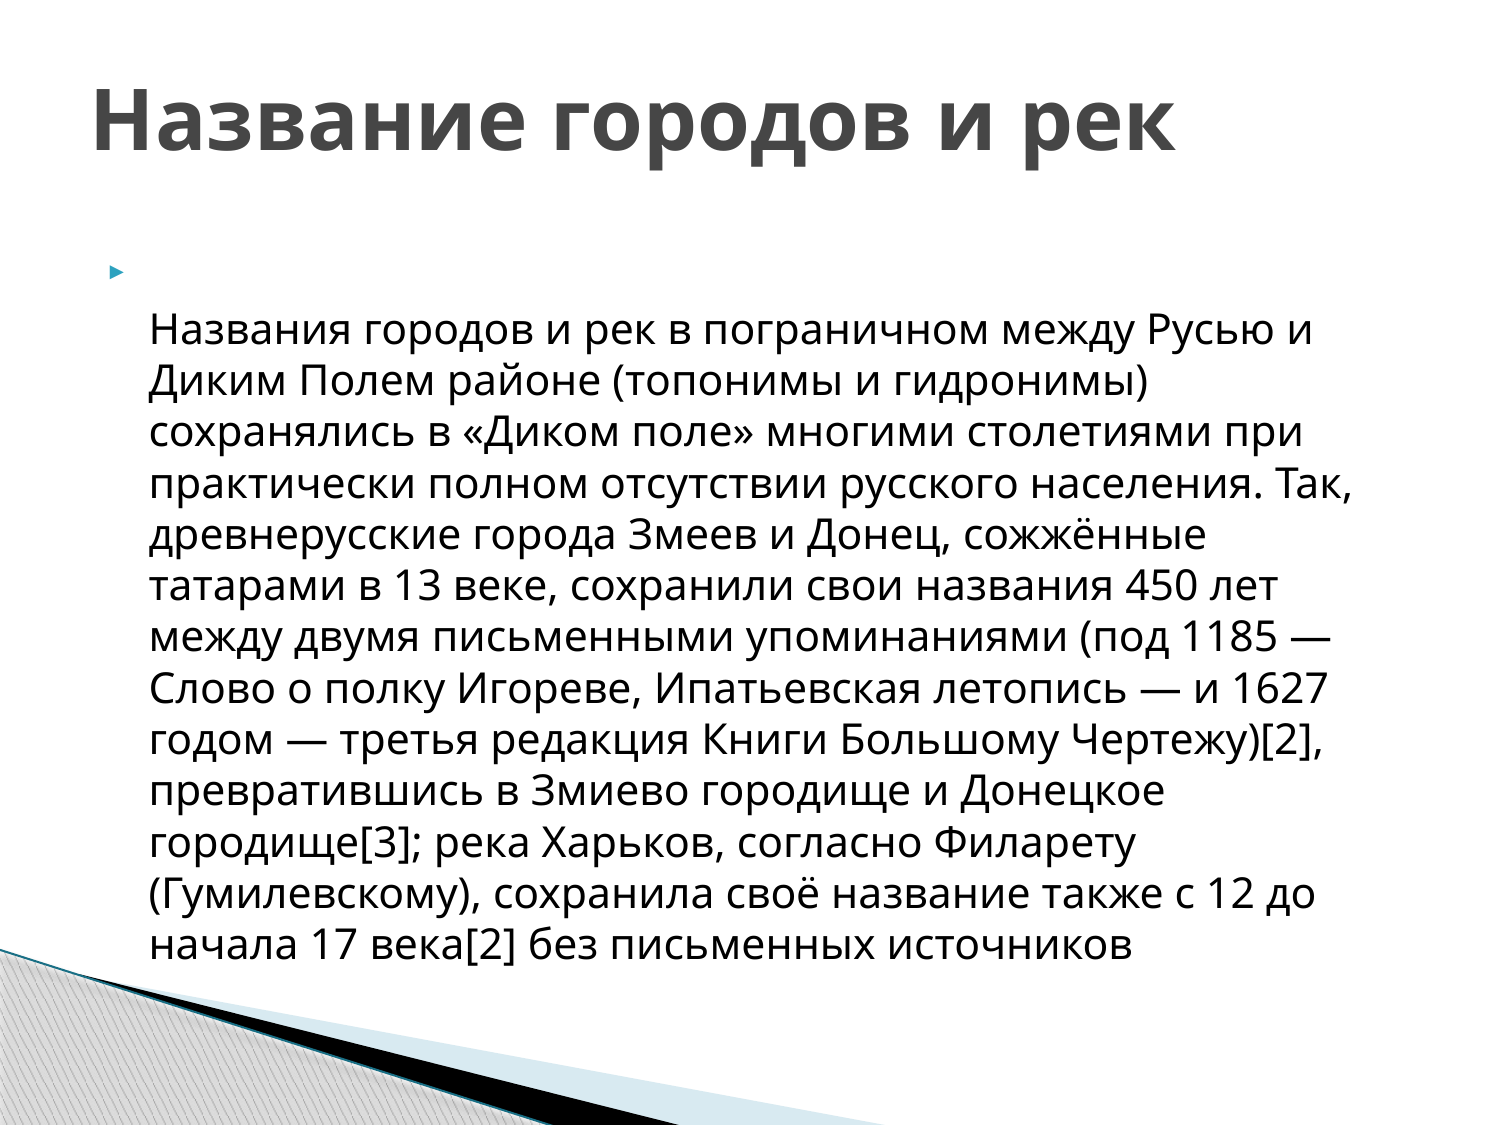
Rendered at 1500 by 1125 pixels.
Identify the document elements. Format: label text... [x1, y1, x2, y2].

title Название городов и рек [75, 45, 1425, 188]
list Названия городов и рек в пограничном между Русью и Диким Полем районе (топонимы и гидронимы) сохранялись в «Диком поле» многими столетиями при практически полном отсутствии русского населения. Так, древнерусские города Змеев и Донец, сожжённые татарами в 13 веке, сохранили свои названия 450 лет между двумя письменными упоминаниями (под 1185 — Слово о полку Игореве, Ипатьевская летопись — и 1627 годом — третья редакция Книги Большому Чертежу)[2], превратившись в Змиево городище и Донецкое городище[3]; река Харьков, согласно Филарету (Гумилевскому), сохранила своё название также с 12 до начала 17 века[2] без письменных источников [75, 243, 1425, 986]
